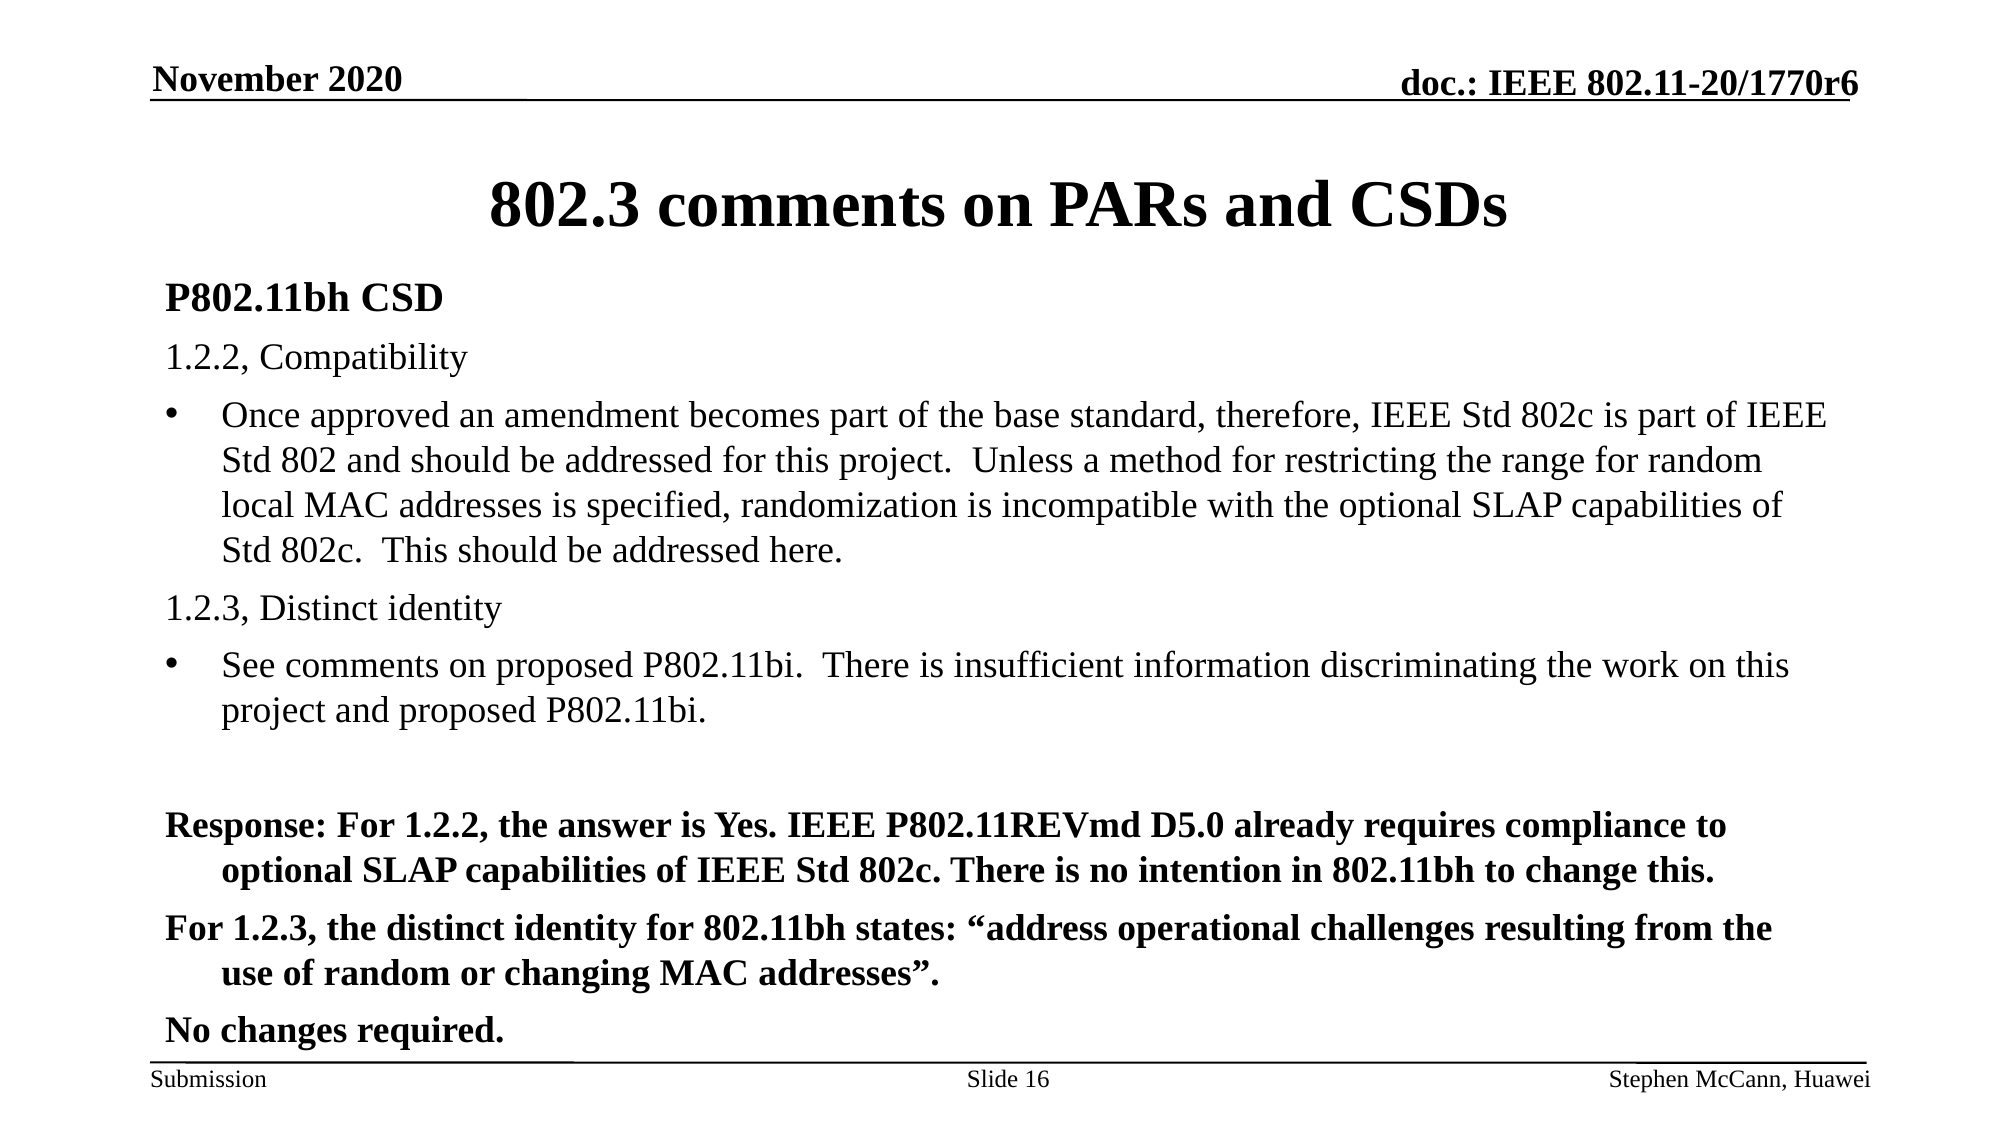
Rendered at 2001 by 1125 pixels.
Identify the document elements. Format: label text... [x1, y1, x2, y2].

list P802.11bh CSD 1.2.2, Compatibility Once approved an amendment becomes part of the base standard, therefore, IEEE Std 802c is part of IEEE Std 802 and should be addressed for this project. Unless a method for restricting the range for random local MAC addresses is specified, randomization is incompatible with the optional SLAP capabilities of Std 802c. This should be addressed here. 1.2.3, Distinct identity See comments on proposed P802.11bi. There is insufficient information discriminating the work on this project and proposed P802.11bi. Response: For 1.2.2, the answer is Yes. IEEE P802.11REVmd D5.0 already requires compliance to optional SLAP capabilities of IEEE Std 802c. There is no intention in 802.11bh to change this. For 1.2.3, the distinct identity for 802.11bh states: “address operational challenges resulting from the use of random or changing MAC addresses”. No changes required. [149, 262, 1850, 1063]
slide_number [152, 54, 563, 100]
slide_number Slide 16 [950, 1061, 1067, 1123]
footer Stephen McCann, Huawei [1174, 1061, 1872, 1093]
title 802.3 comments on PARs and CSDs [149, 112, 1850, 262]
